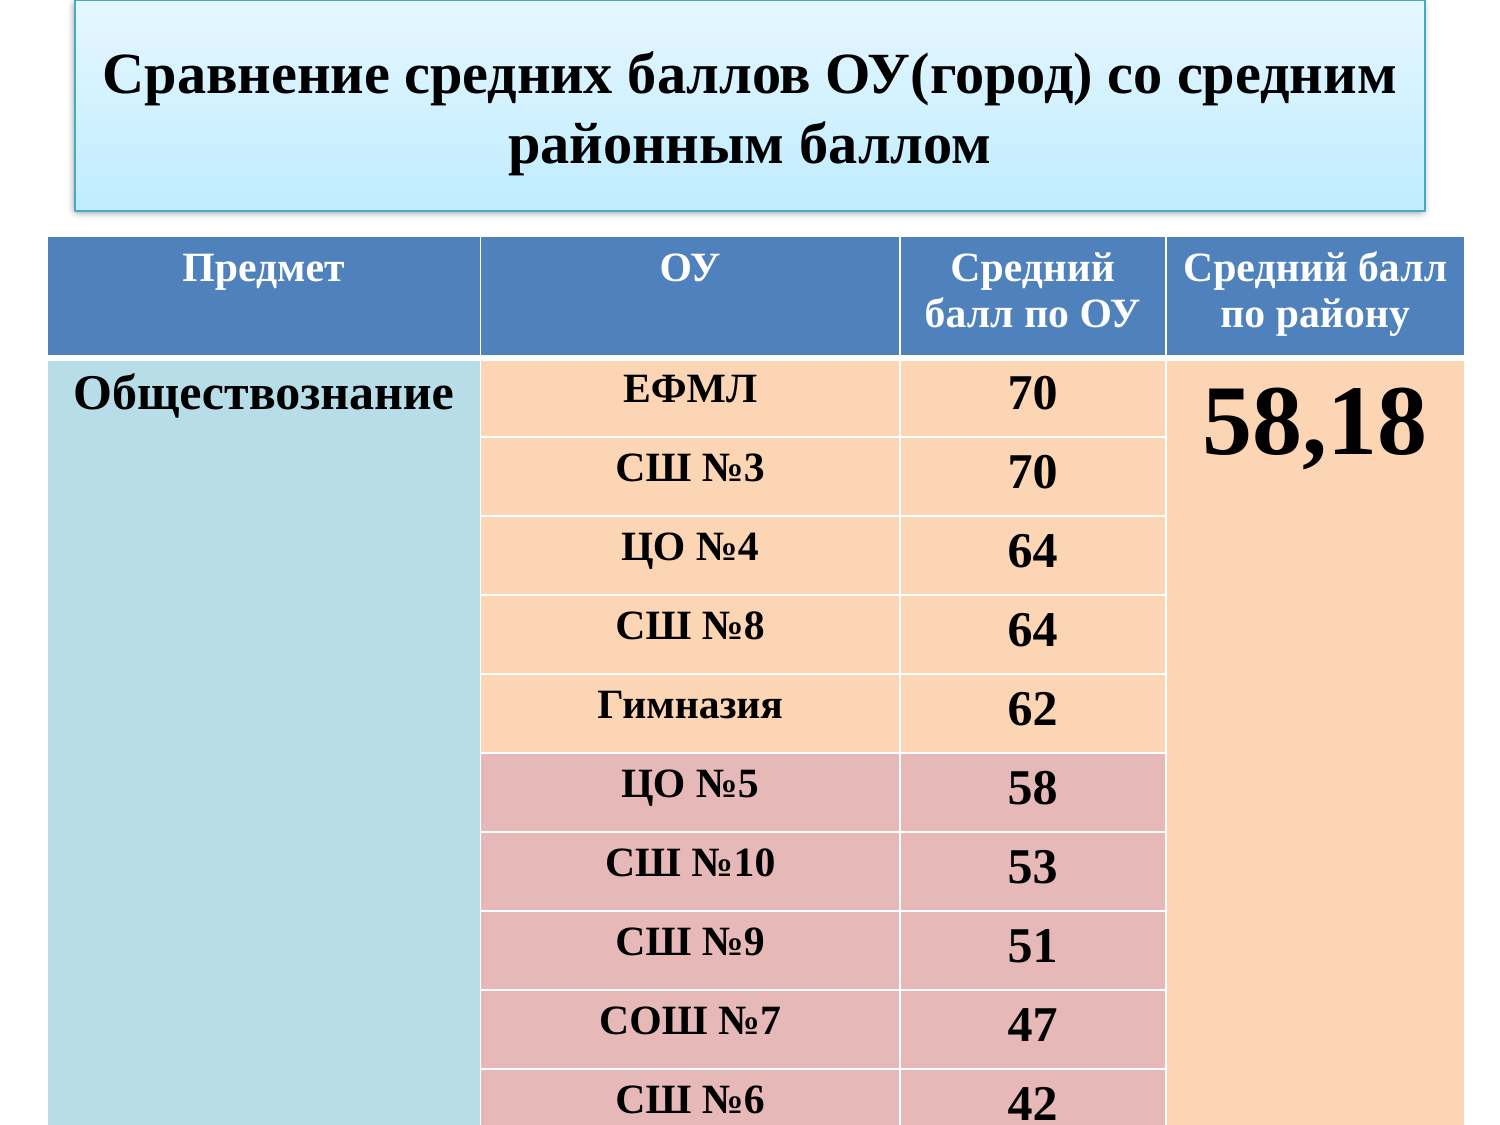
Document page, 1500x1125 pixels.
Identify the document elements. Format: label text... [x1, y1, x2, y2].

table_cell 47 [901, 991, 1165, 1068]
table_cell ЕФМЛ [481, 361, 899, 436]
table_header Средний балл по району [1167, 237, 1464, 355]
table_header Предмет [48, 237, 480, 355]
table_cell СОШ №7 [481, 991, 899, 1068]
table_cell 53 [901, 833, 1165, 910]
table_cell 58,18 [1167, 361, 1464, 1125]
table_cell 70 [901, 361, 1165, 436]
table_cell 62 [901, 675, 1165, 752]
title Сравнение средних баллов ОУ(город) со средним районным баллом [74, 0, 1426, 212]
table_cell 42 [901, 1070, 1165, 1125]
table_cell СШ №6 [481, 1070, 899, 1125]
table_cell 70 [901, 438, 1165, 515]
table_cell СШ №10 [481, 833, 899, 910]
table_header Средний балл по ОУ [901, 237, 1165, 355]
table_cell 58 [901, 754, 1165, 831]
table_cell ЦО №5 [481, 754, 899, 831]
table_cell ЦО №4 [481, 517, 899, 594]
table_cell 64 [901, 517, 1165, 594]
table_cell 64 [901, 596, 1165, 673]
table_header ОУ [481, 237, 899, 355]
table_cell Обществознание [48, 361, 480, 1125]
table_cell СШ №9 [481, 912, 899, 989]
table_cell 51 [901, 912, 1165, 989]
table_cell СШ №8 [481, 596, 899, 673]
table_cell СШ №3 [481, 438, 899, 515]
table_cell Гимназия [481, 675, 899, 752]
